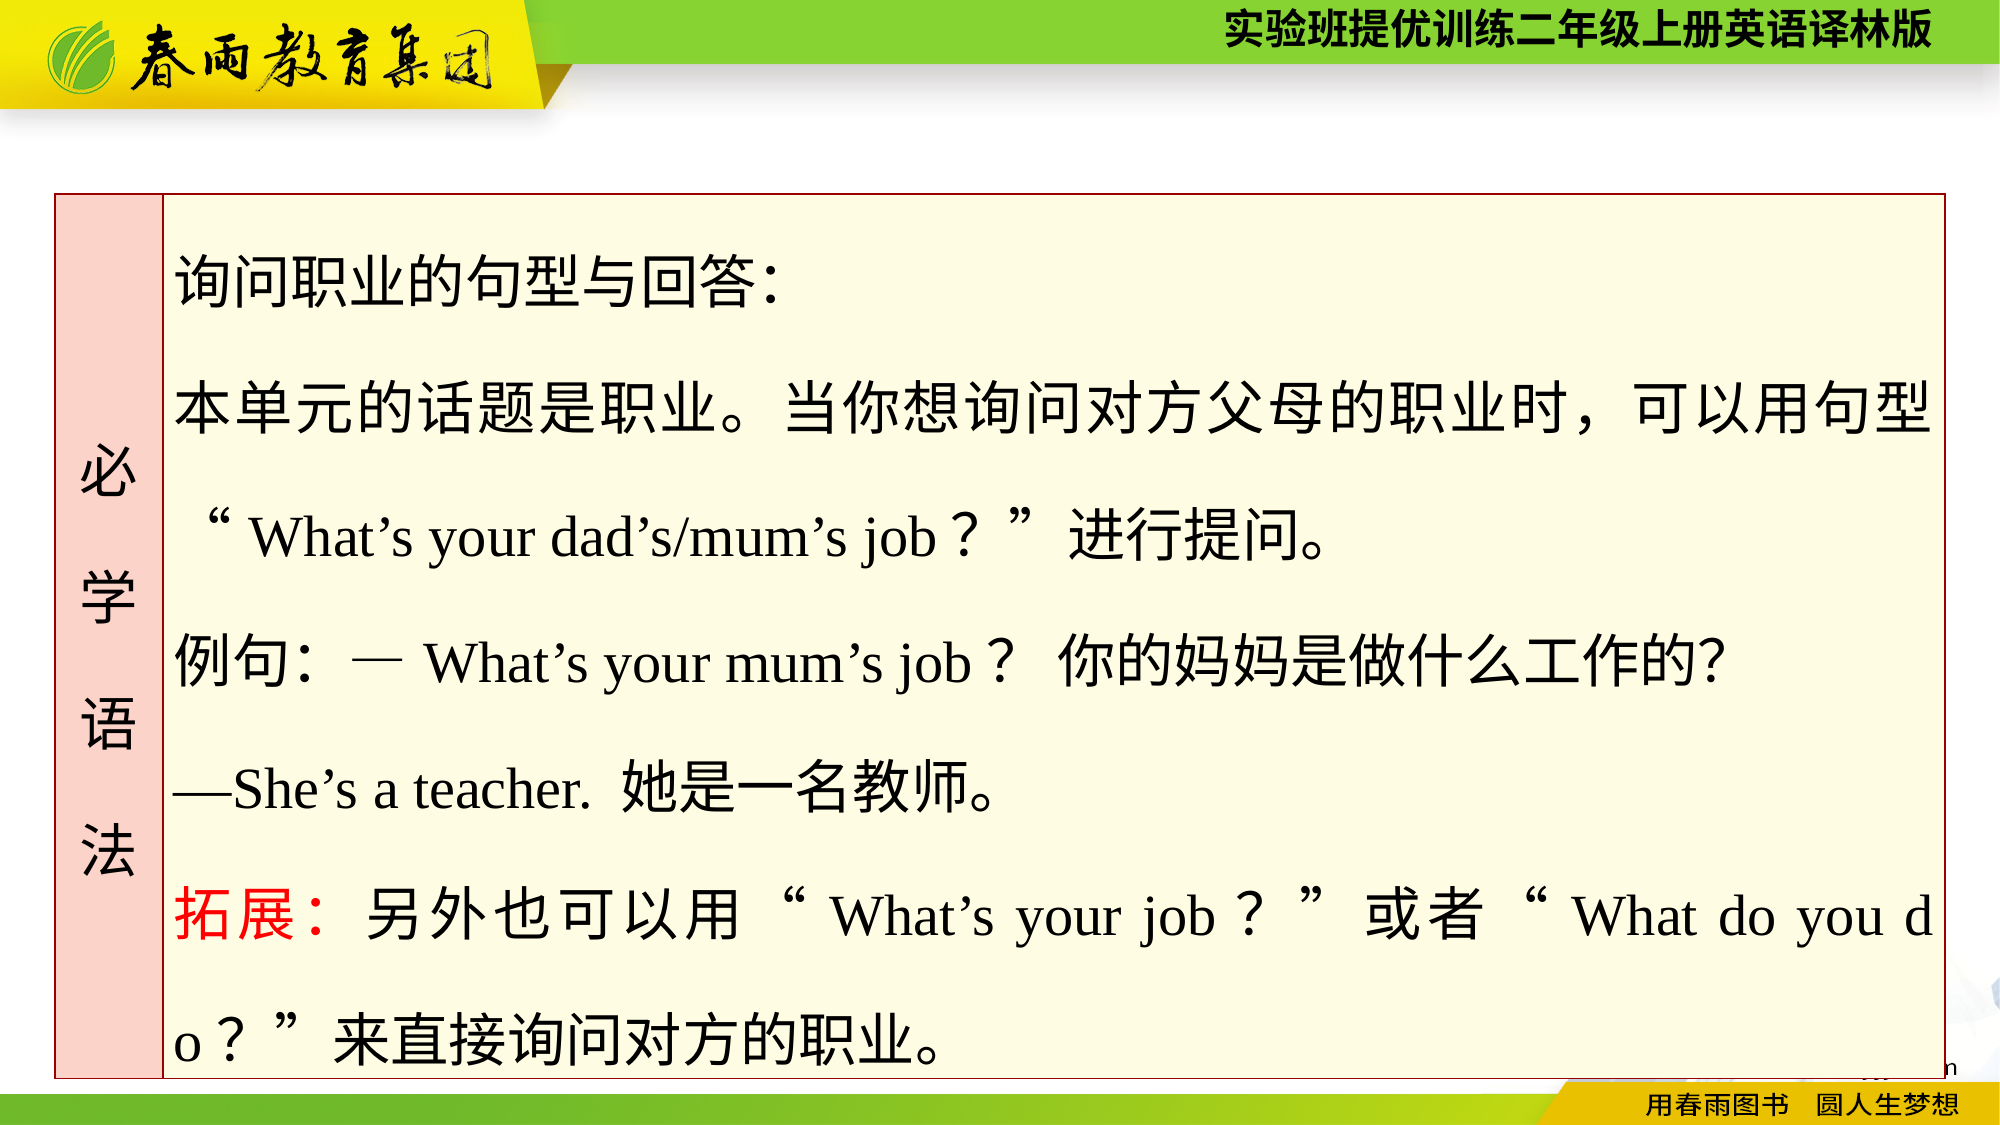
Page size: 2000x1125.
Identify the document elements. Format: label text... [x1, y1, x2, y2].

picture [0, 0, 2000, 1125]
table_header 必 学 语 法 [56, 195, 162, 1078]
table_header 询问职业的句型与回答： 本单元的话题是职业。当你想询问对方父母的职业时，可以用句型“What’s your dad’s/mum’s job？”进行提问。 例句：—What’s your mum’s job？ 你的妈妈是做什么工作的？ —She’s a teacher. 她是一名教师。 拓展：另外也可以用“What’s your job？”或者“What do you do？”来直接询问对方的职业。 [164, 195, 1944, 1078]
